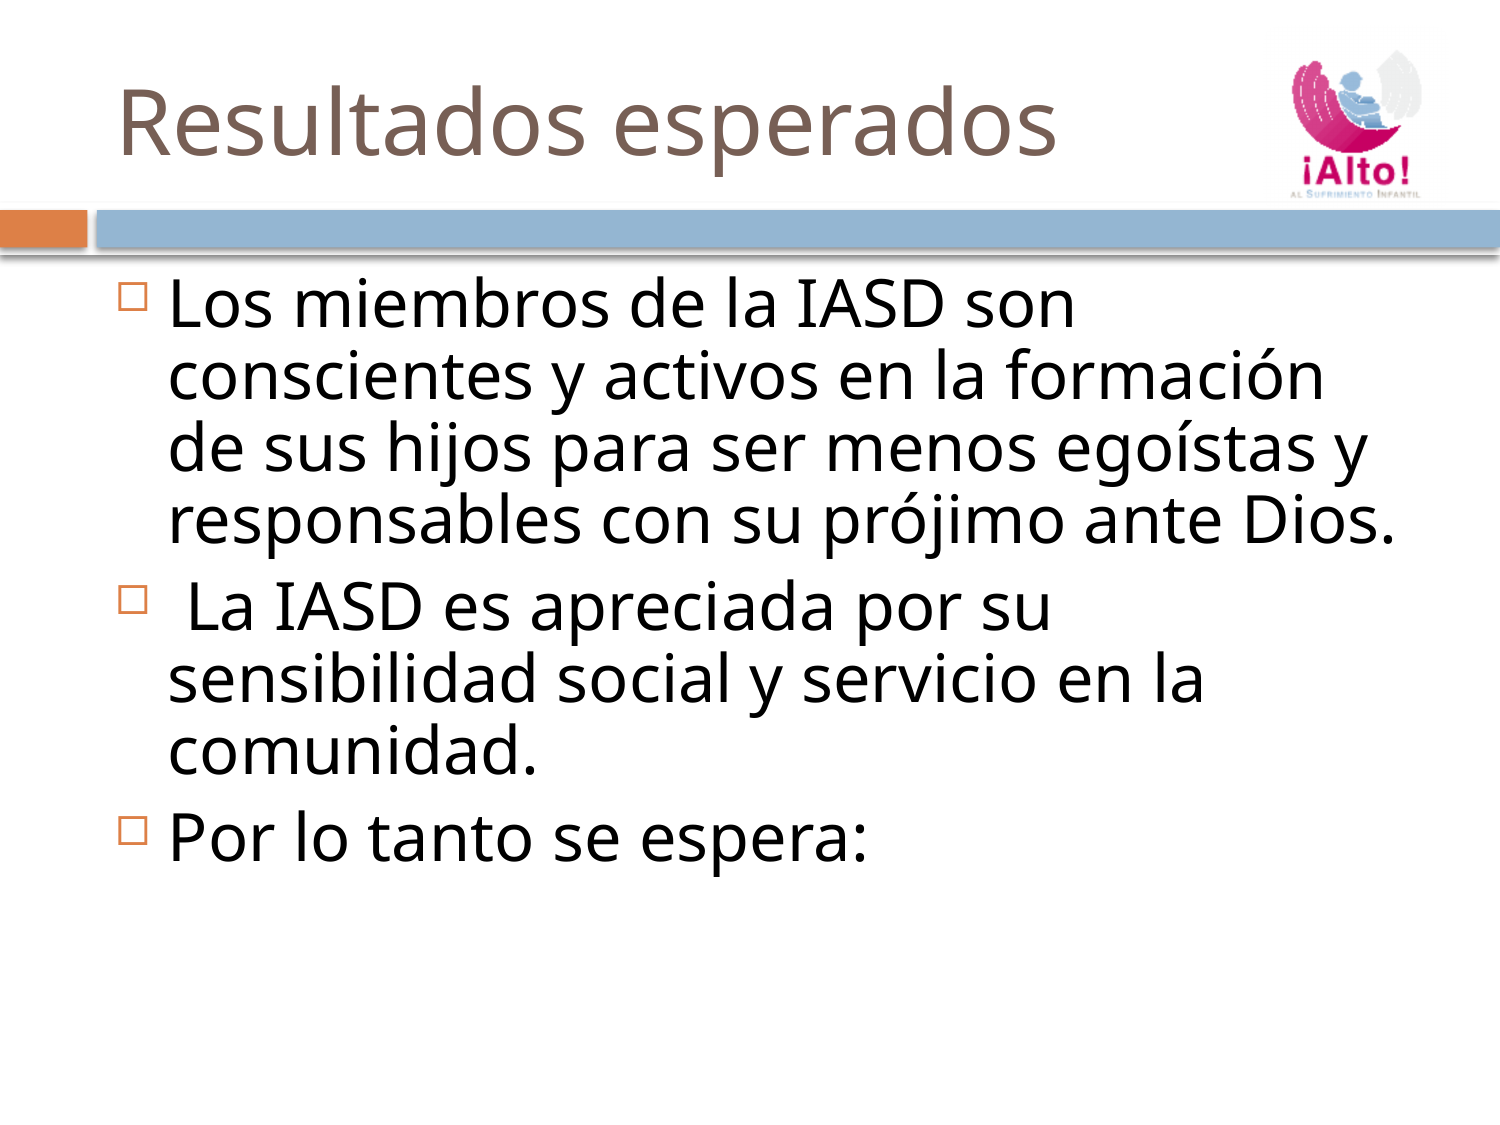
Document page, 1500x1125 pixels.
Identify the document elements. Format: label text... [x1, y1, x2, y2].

title Resultados esperados [100, 37, 1256, 200]
picture [1262, 24, 1451, 213]
list Los miembros de la IASD son conscientes y activos en la formación de sus hijos para ser menos egoístas y responsables con su prójimo ante Dios. La IASD es apreciada por su sensibilidad social y servicio en la comunidad. Por lo tanto se espera: [100, 262, 1438, 1000]
